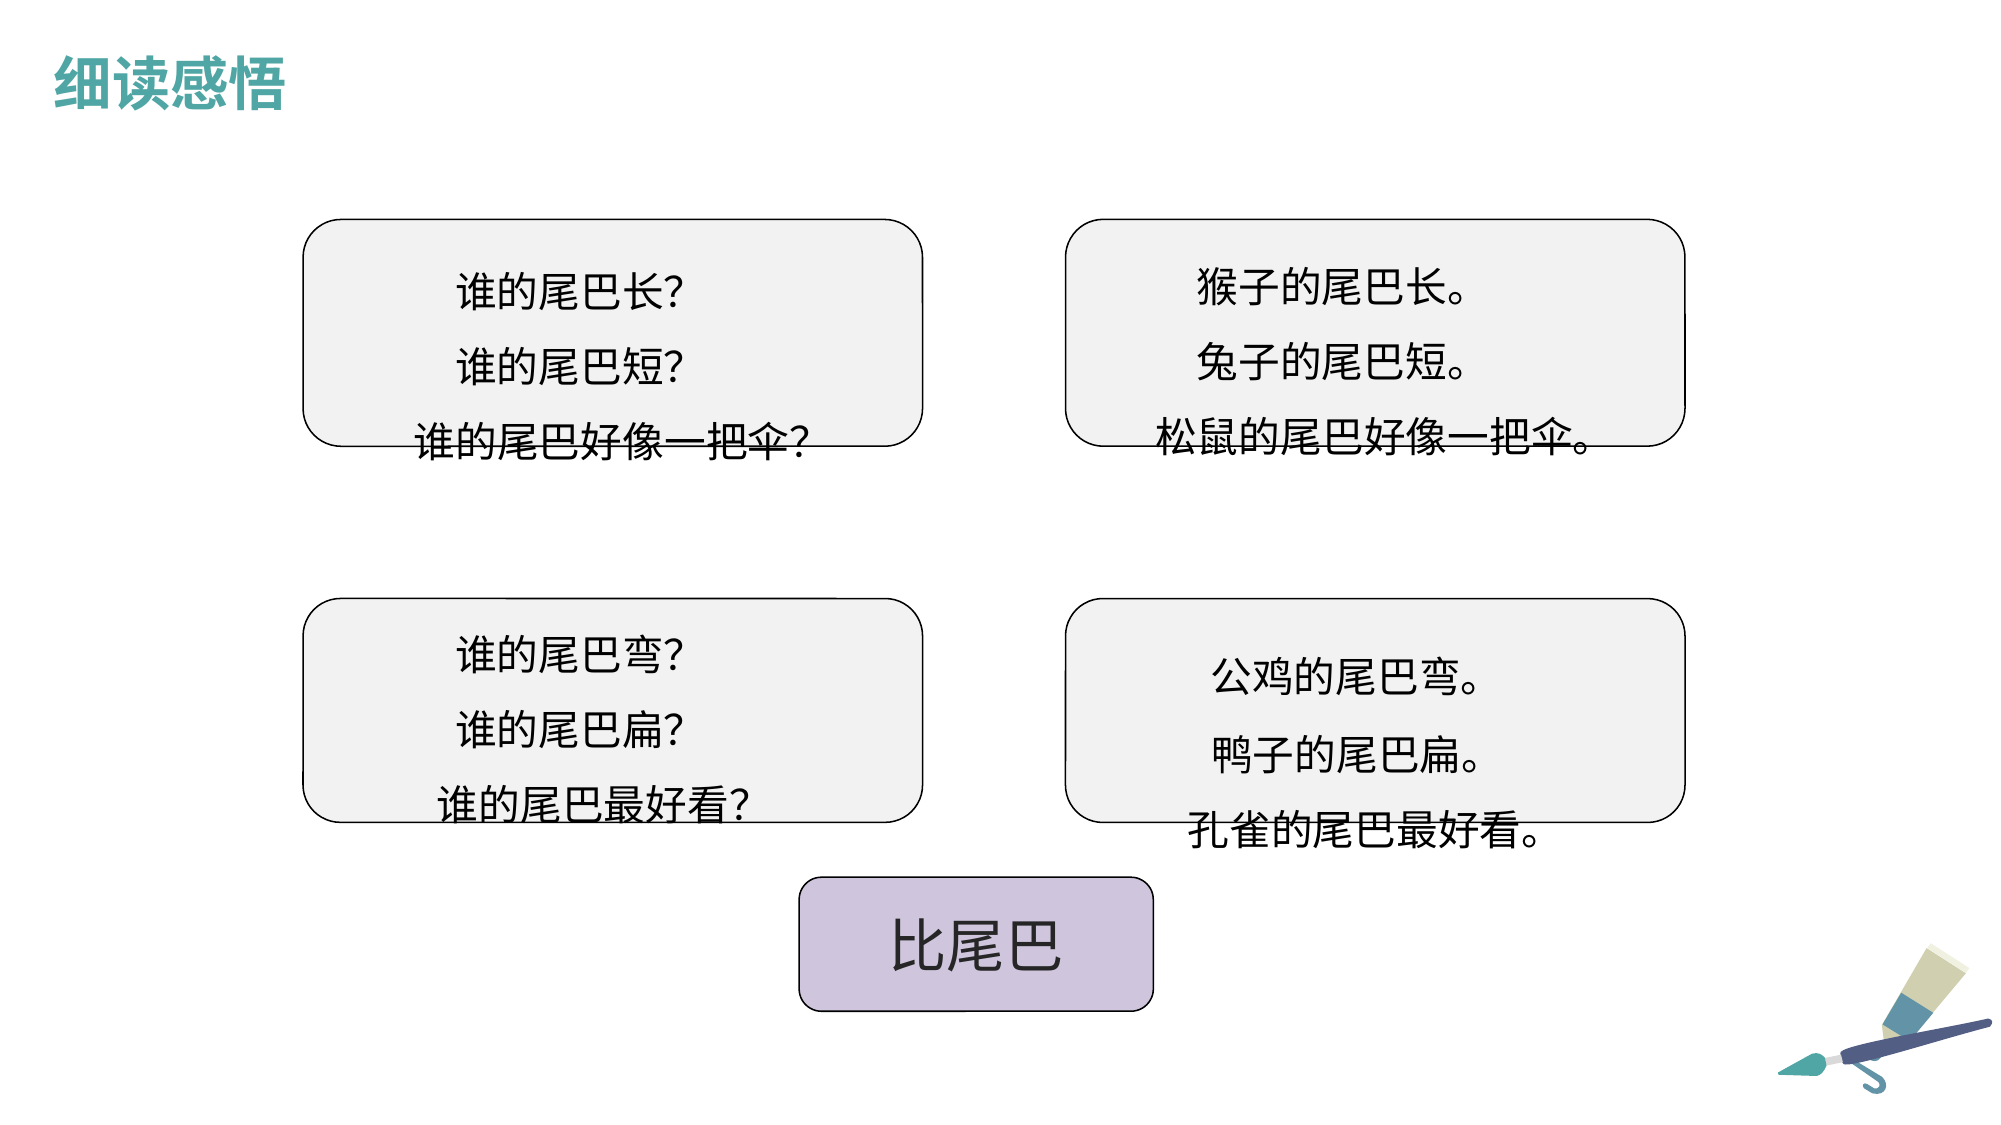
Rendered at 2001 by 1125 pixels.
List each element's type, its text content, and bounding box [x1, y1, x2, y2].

text_box 猴子的尾巴长。 兔子的尾巴短。 松鼠的尾巴好像一把伞。 [1065, 219, 1686, 447]
text_box 公鸡的尾巴弯。 鸭子的尾巴扁。 孔雀的尾巴最好看。 [1065, 598, 1686, 823]
text_box 谁的尾巴弯？ 谁的尾巴扁？ 谁的尾巴最好看？ [303, 598, 923, 823]
text_box 细读感悟 [39, 39, 476, 125]
text_box 谁的尾巴长？ 谁的尾巴短？ 谁的尾巴好像一把伞？ [303, 219, 923, 447]
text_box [1811, 945, 1974, 1125]
text_box 比尾巴 [799, 877, 1154, 1012]
